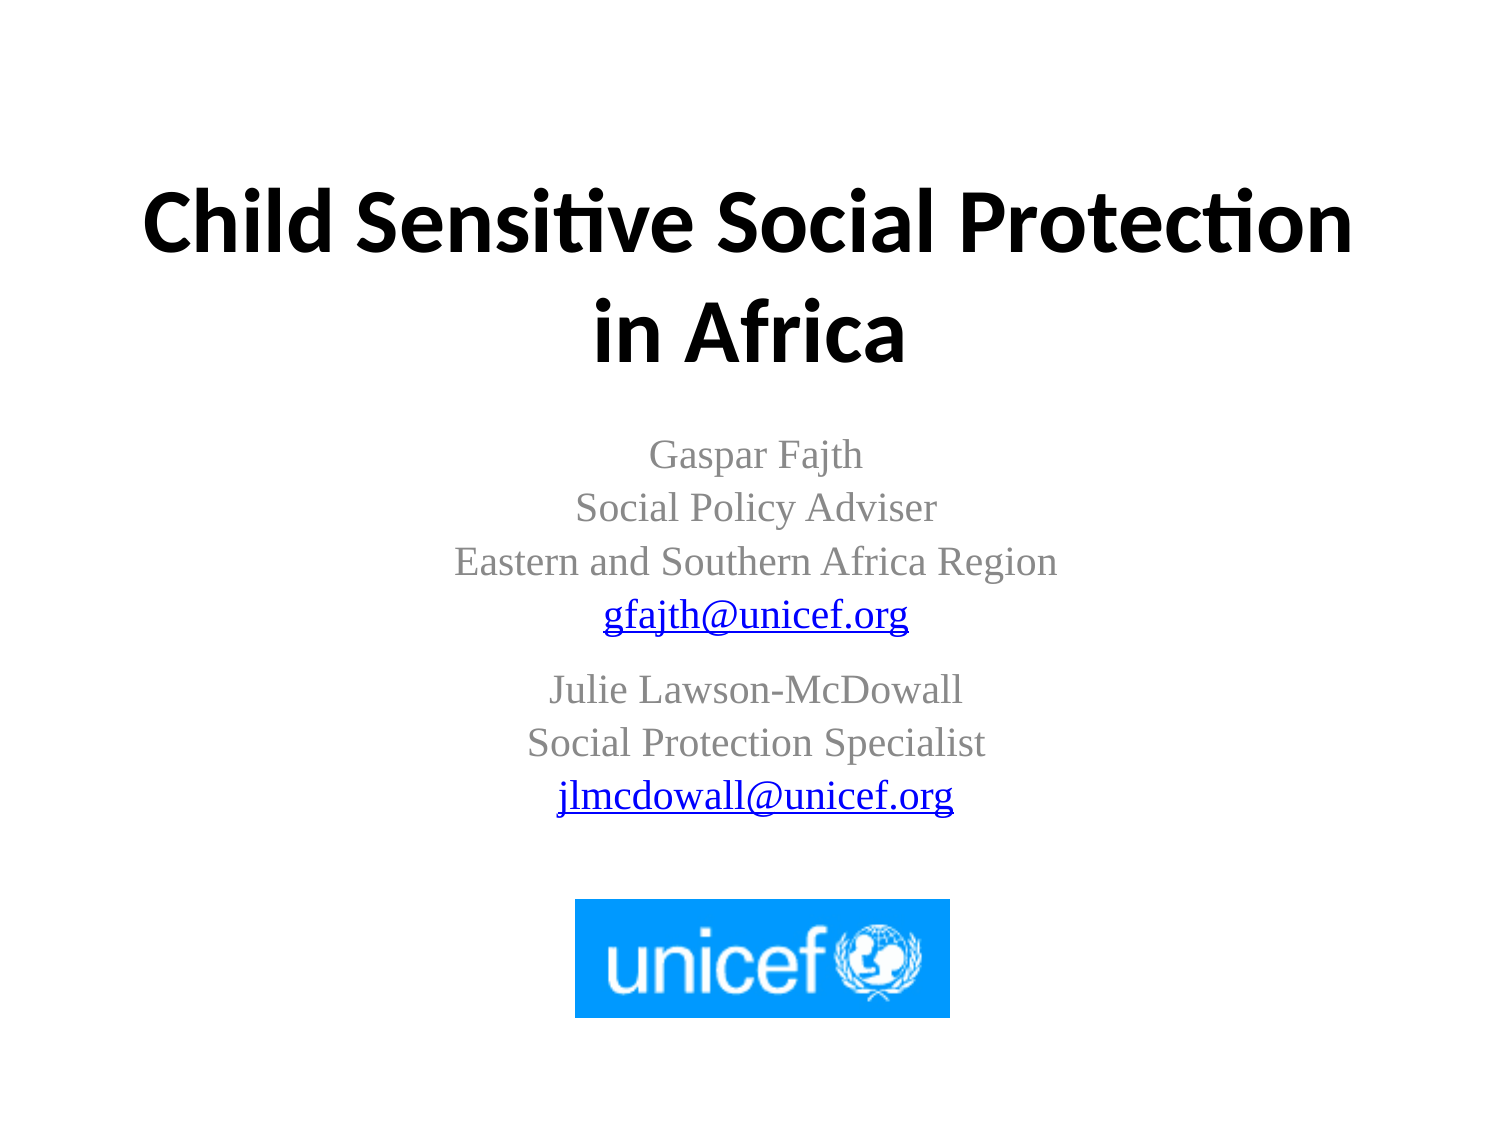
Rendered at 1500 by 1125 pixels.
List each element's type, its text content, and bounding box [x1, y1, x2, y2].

title Child Sensitive Social Protection in Africa [112, 149, 1388, 392]
picture [574, 899, 951, 1018]
subtitle Gaspar Fajth Social Policy Adviser Eastern and Southern Africa Region gfajth@unicef.org Julie Lawson-McDowall Social Protection Specialist jlmcdowall@unicef.org [224, 424, 1288, 851]
